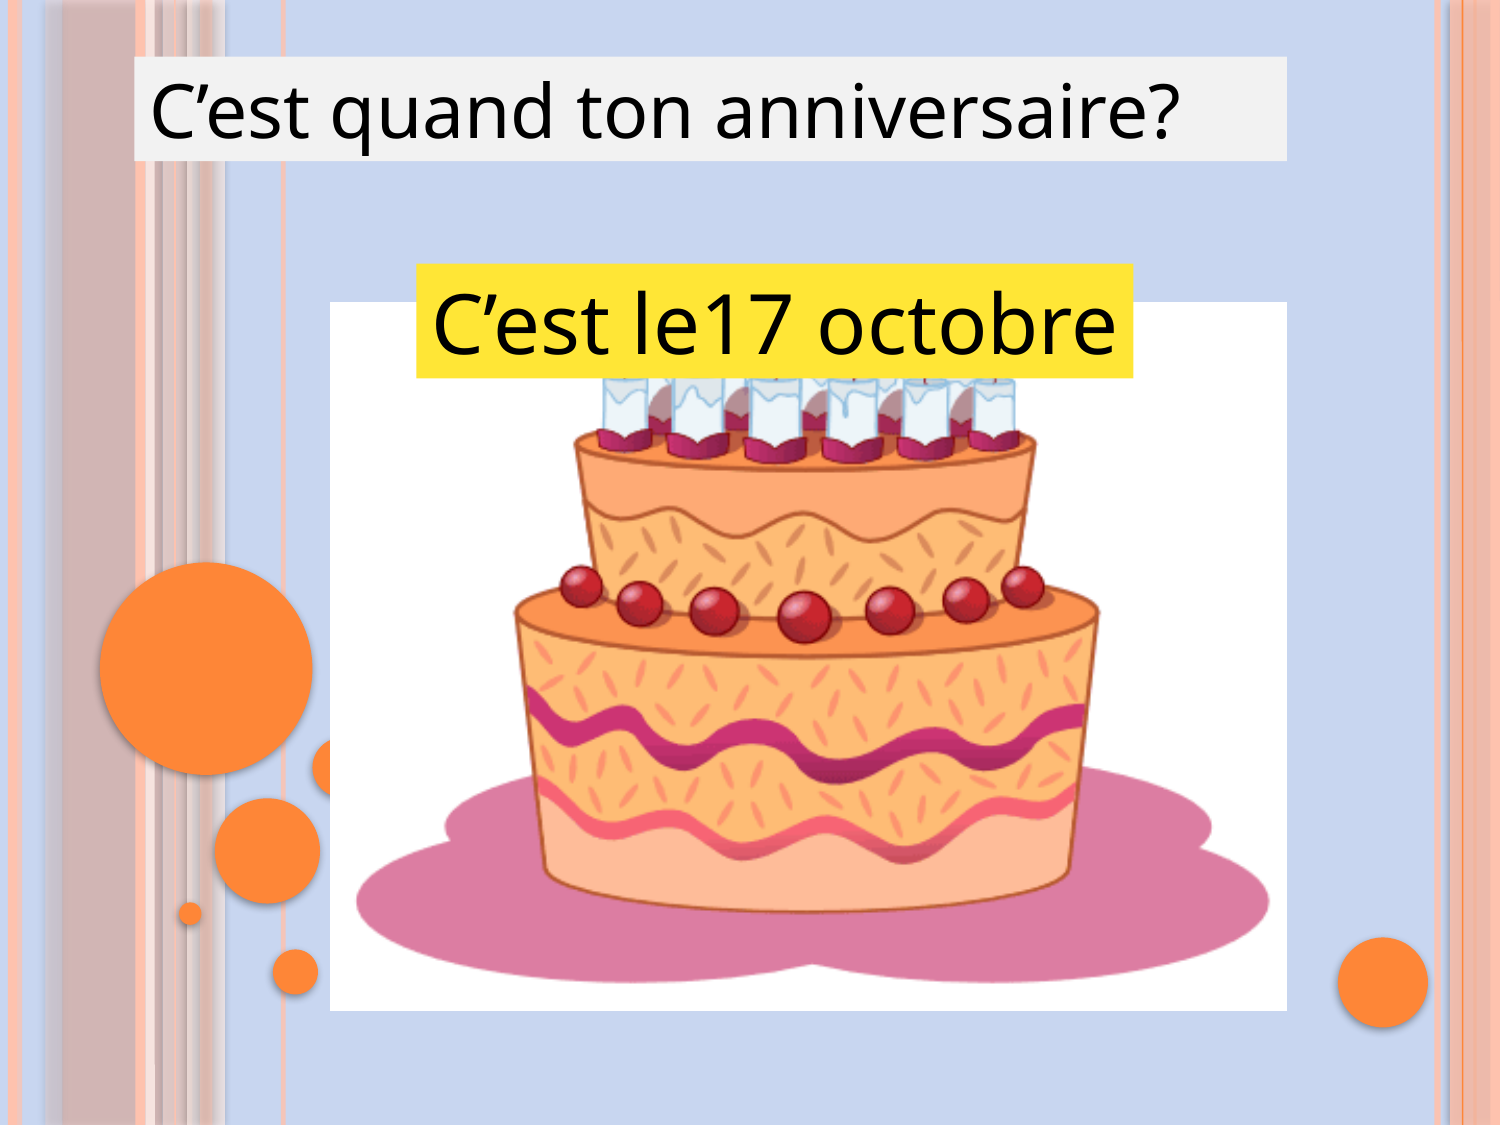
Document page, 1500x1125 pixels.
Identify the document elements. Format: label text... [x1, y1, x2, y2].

text_box C’est quand ton anniversaire? [134, 56, 1287, 162]
text_box C’est le17 octobre [416, 263, 1134, 299]
picture [330, 301, 1288, 1012]
